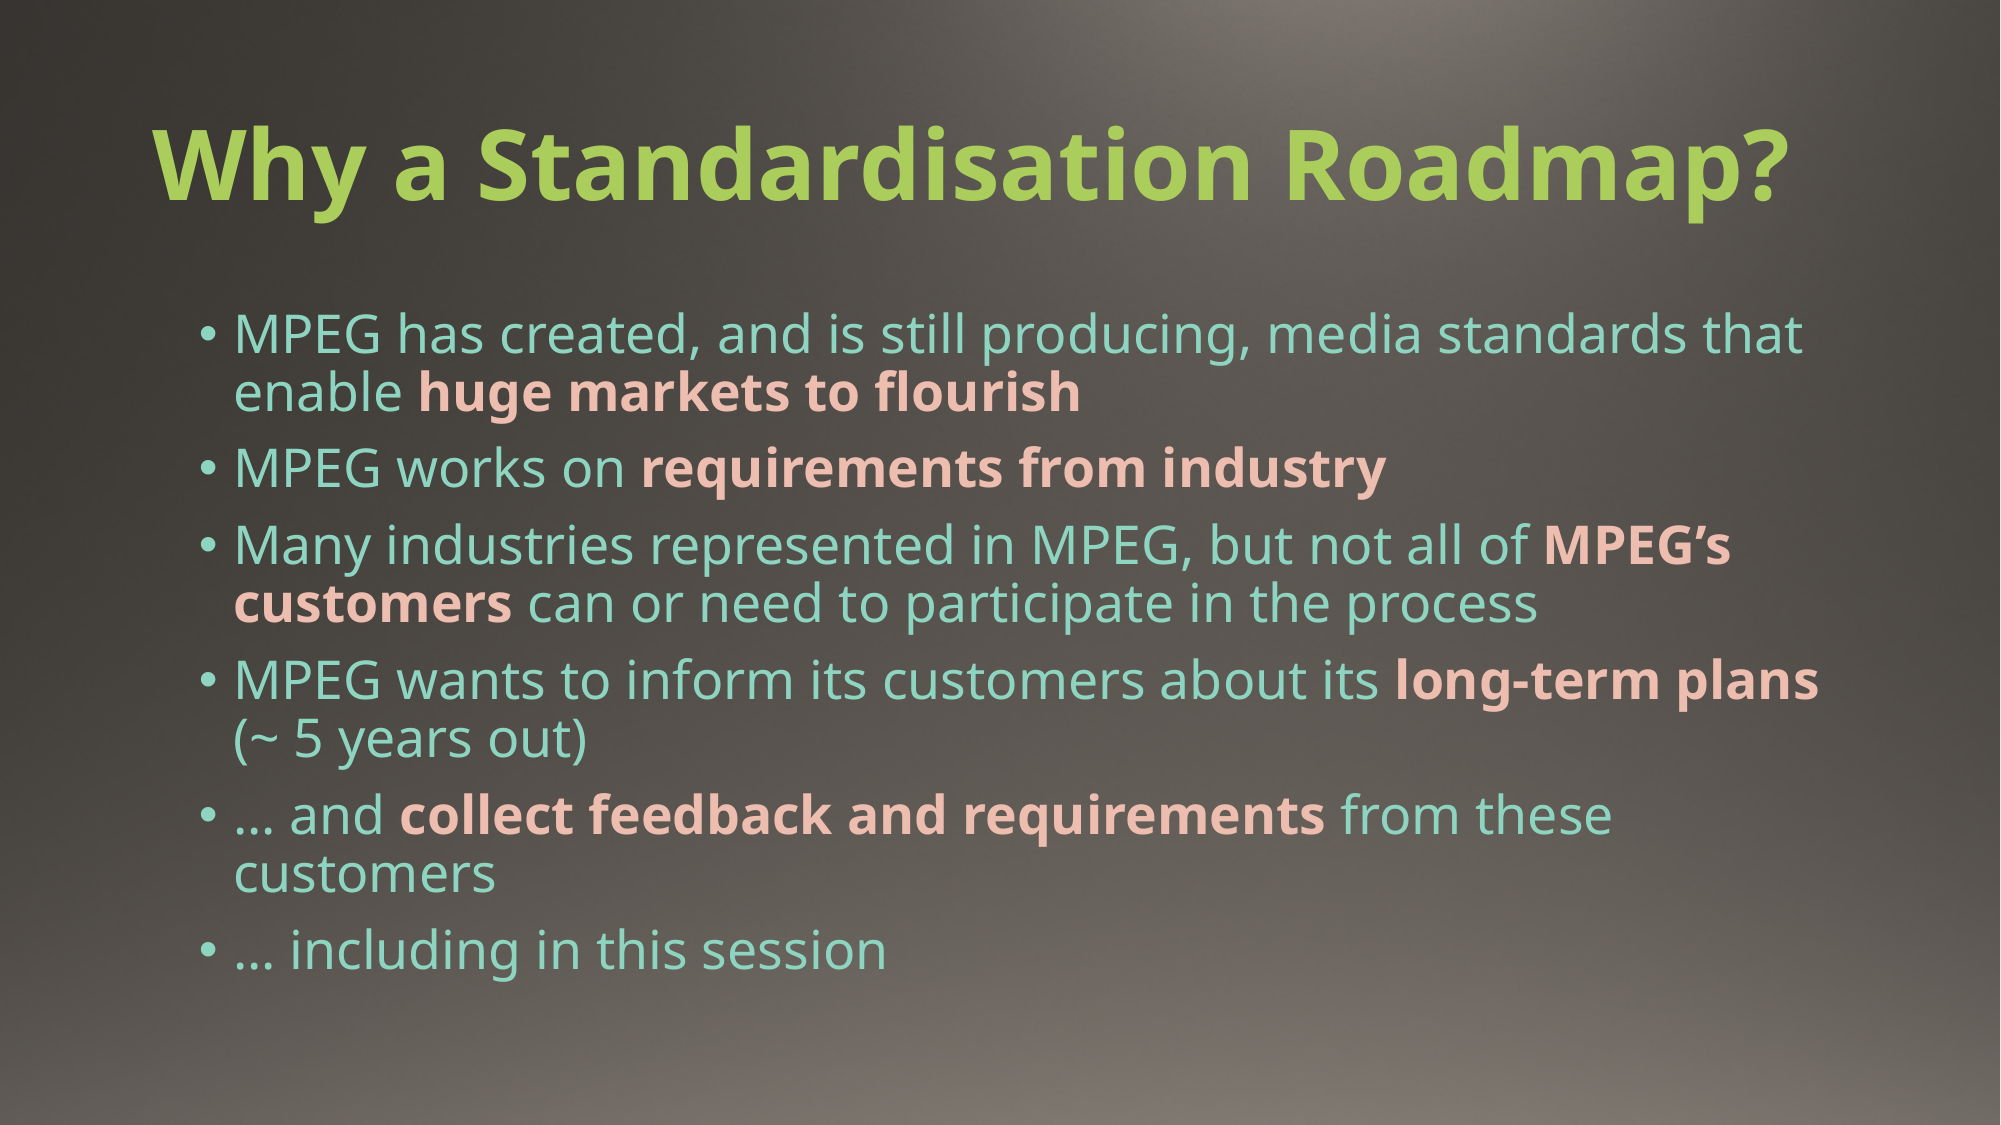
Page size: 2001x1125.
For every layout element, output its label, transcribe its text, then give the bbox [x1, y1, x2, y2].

picture [0, 0, 2001, 1125]
list MPEG has created, and is still producing, media standards that enable huge markets to flourish MPEG works on requirements from industry Many industries represented in MPEG, but not all of MPEG’s customers can or need to participate in the process MPEG wants to inform its customers about its long-term plans (~ 5 years out) … and collect feedback and requirements from these customers … including in this session [183, 299, 1863, 1014]
title Why a Standardisation Roadmap? [137, 59, 1863, 278]
